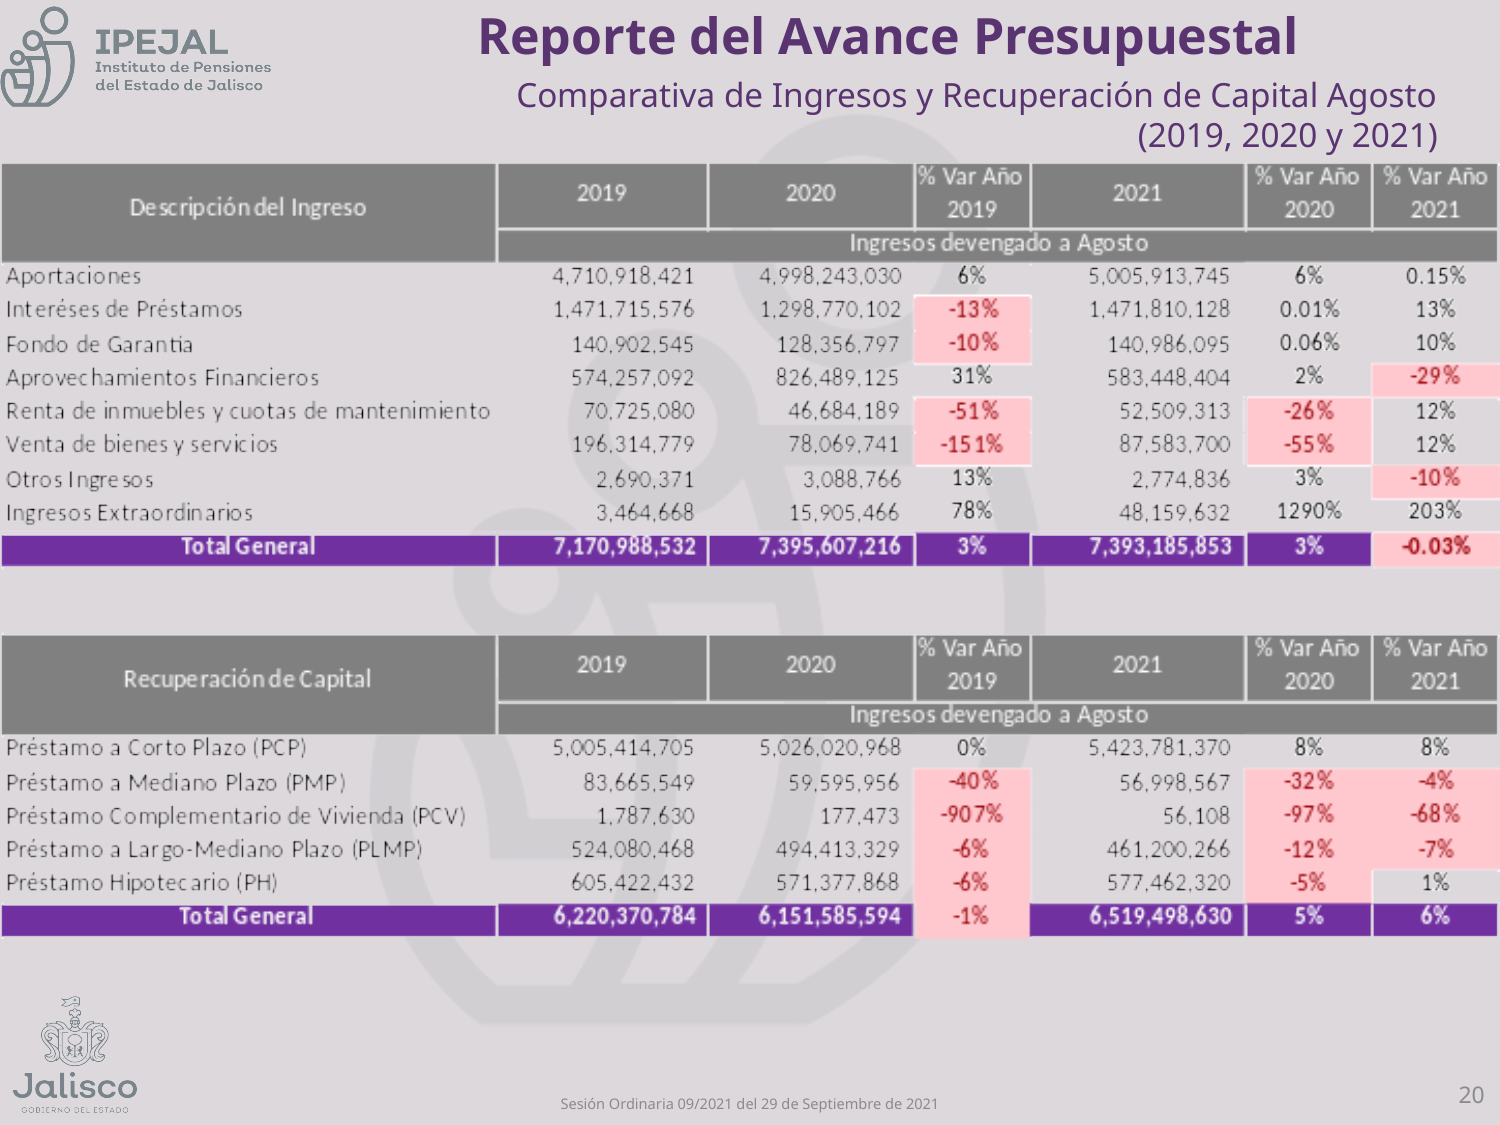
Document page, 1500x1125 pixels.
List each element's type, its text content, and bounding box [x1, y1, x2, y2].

picture [0, 162, 1500, 940]
text_box Comparativa de Ingresos y Recuperación de Capital Agosto (2019, 2020 y 2021) [418, 66, 1453, 161]
slide_number 20 [1411, 1066, 1500, 1125]
footer Sesión Ordinaria 09/2021 del 29 de Septiembre de 2021 [472, 1074, 1028, 1125]
picture [0, 6, 271, 107]
picture [0, 988, 166, 1125]
text_box Reporte del Avance Presupuestal [277, 4, 1500, 130]
